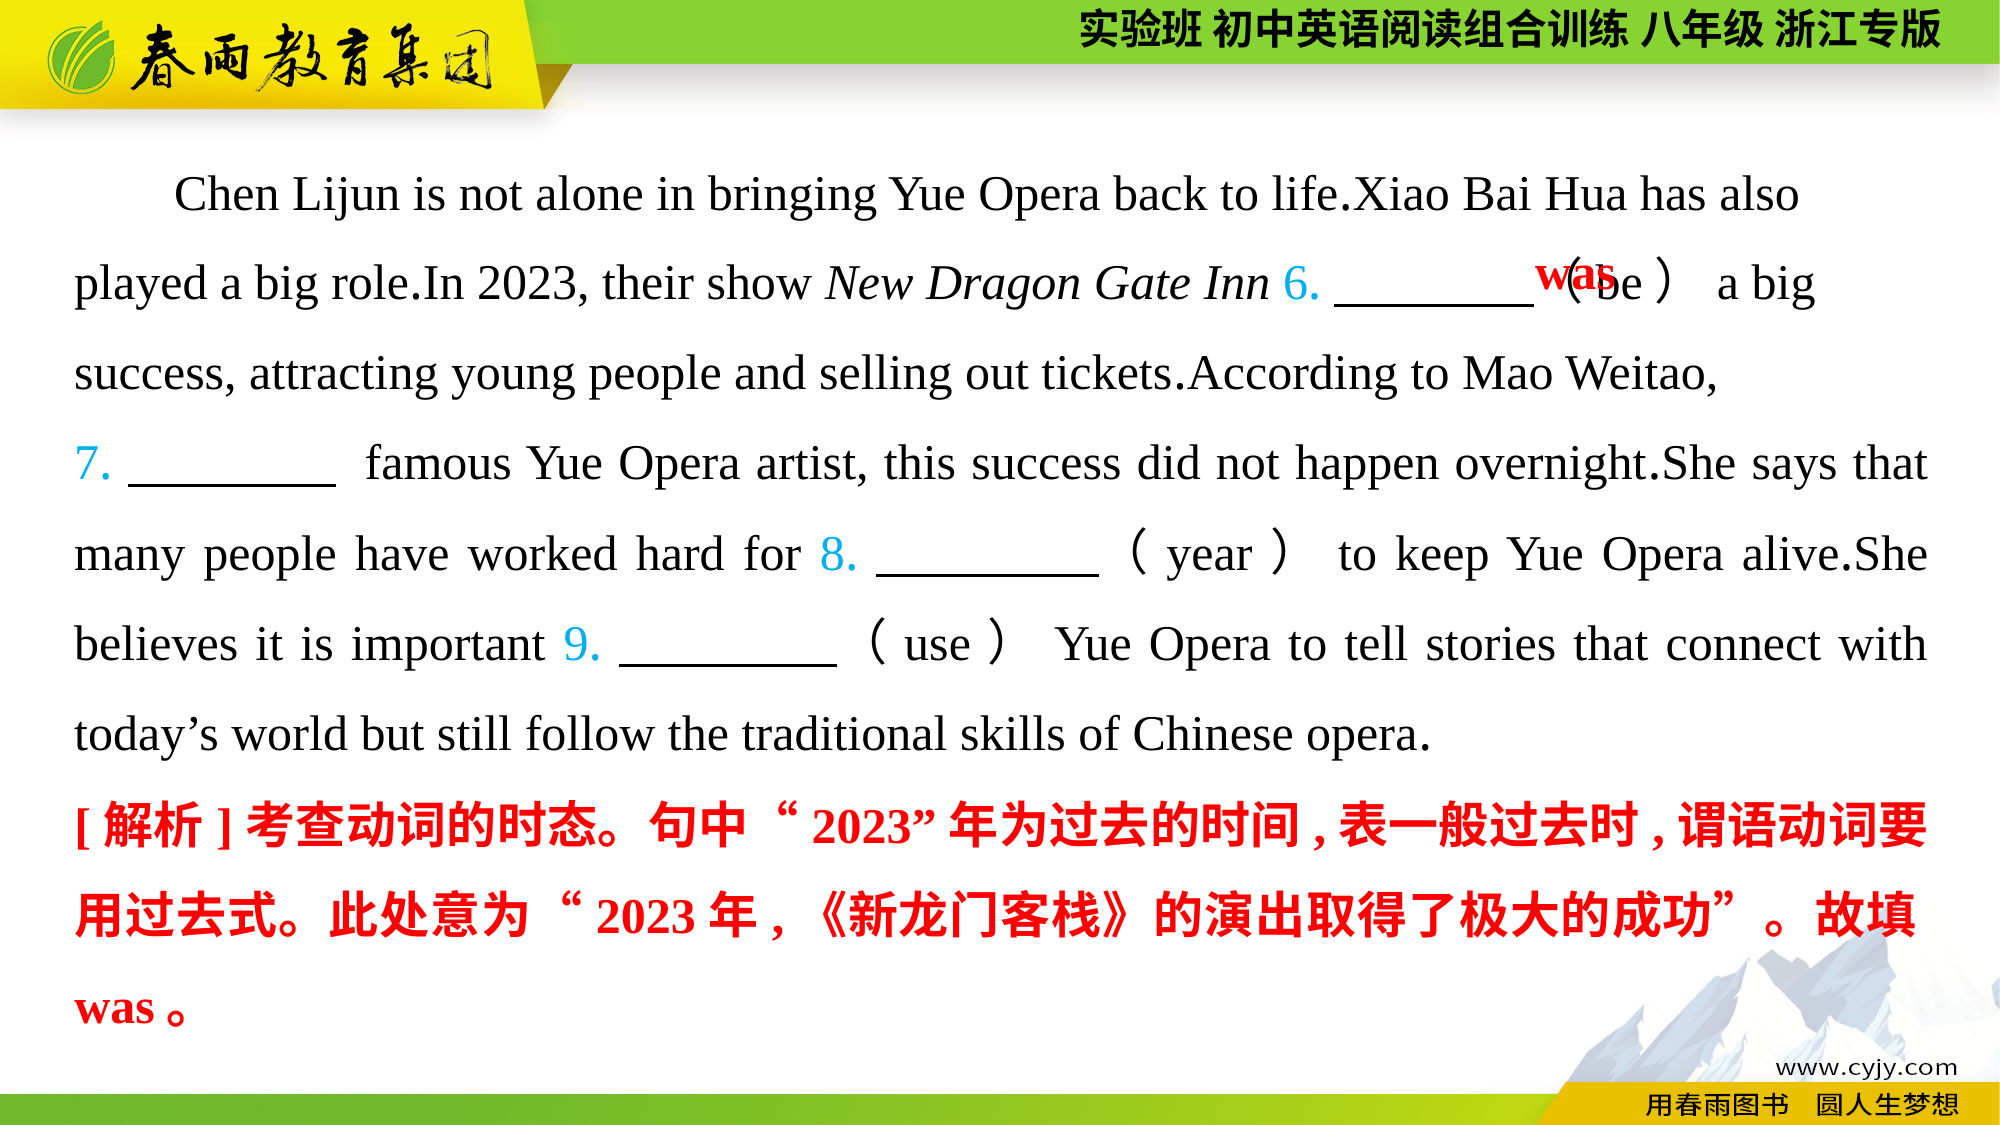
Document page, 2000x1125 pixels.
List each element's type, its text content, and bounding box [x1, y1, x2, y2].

list Chen Lijun is not alone in bringing Yue Opera back to life.Xiao Bai Hua has also played a big role.In 2023, their show New Dragon Gate Inn 6. （be）a big success, attracting young people and selling out tickets.According to Mao Weitao, 7. famous Yue Opera artist, this success did not happen overnight.She says that many people have worked hard for 8. （year）to keep Yue Opera alive.She believes it is important 9. （use）Yue Opera to tell stories that connect with today’s world but still follow the traditional skills of Chinese opera. [59, 122, 1944, 763]
picture [0, 0, 2000, 1125]
text_box was [1520, 231, 1631, 307]
text_box [解析]考查动词的时态。句中“2023”年为过去的时间,表一般过去时,谓语动词要用过去式。此处意为“2023年,《新龙门客栈》的演出取得了极大的成功”。故填was。 [59, 763, 1944, 1041]
